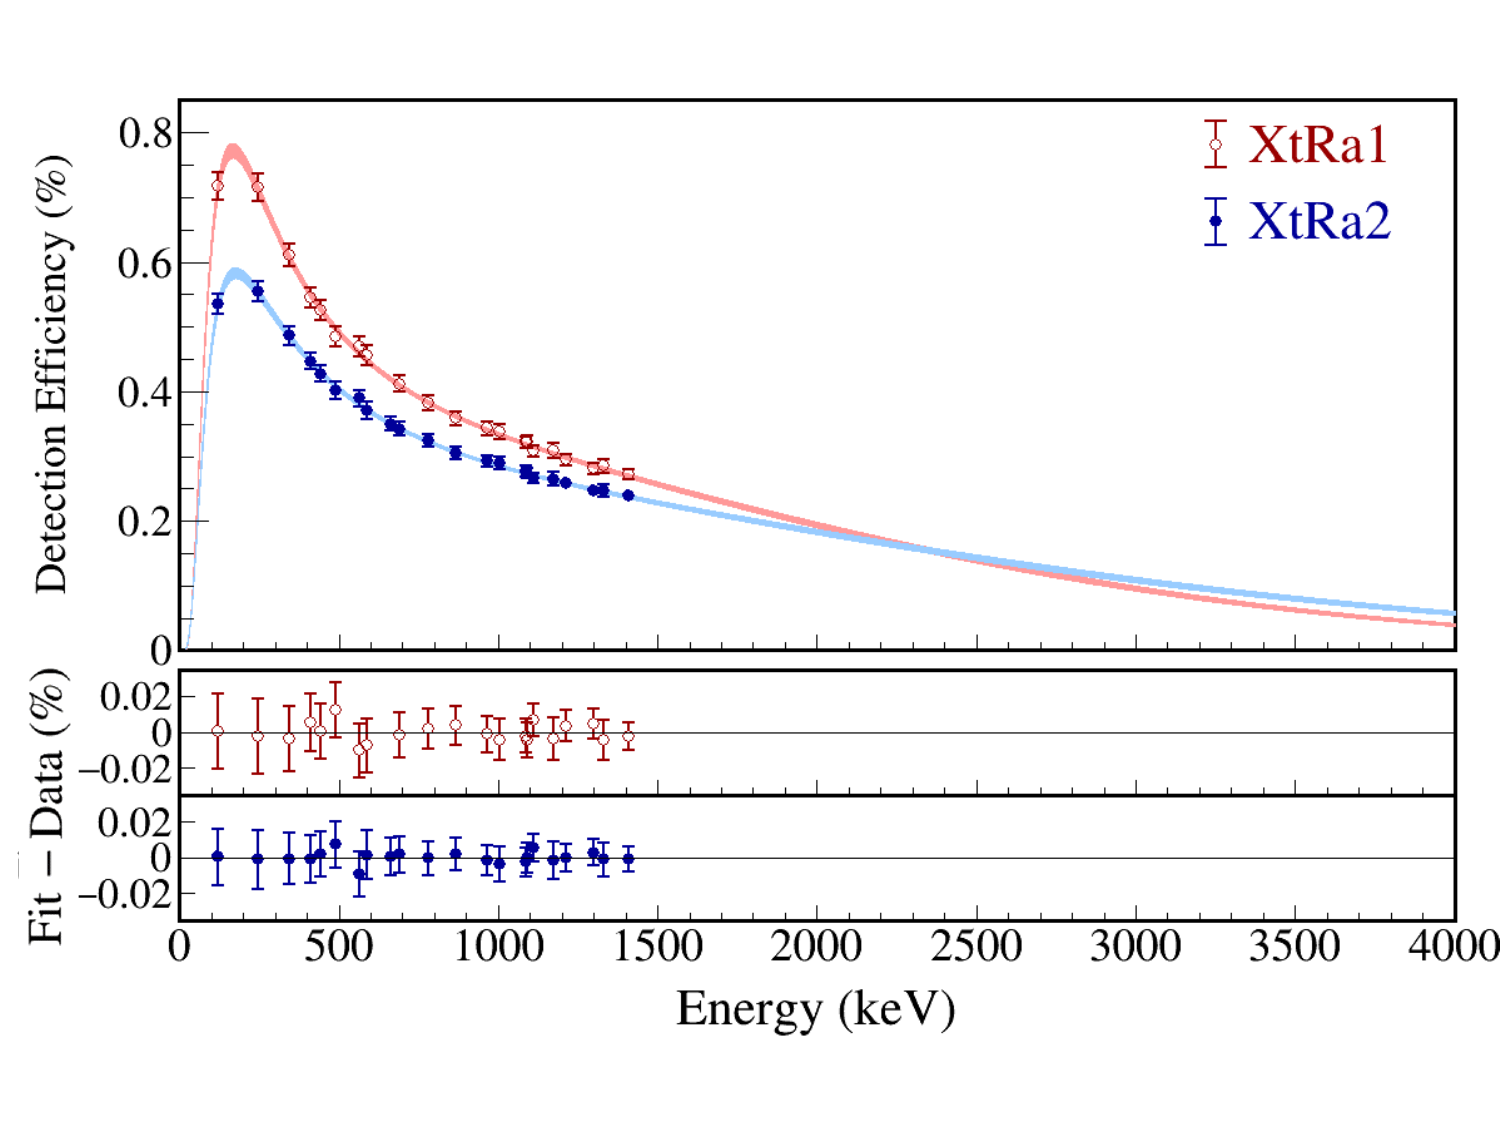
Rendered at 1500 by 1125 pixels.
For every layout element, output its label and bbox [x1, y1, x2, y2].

picture [0, 77, 1500, 1047]
